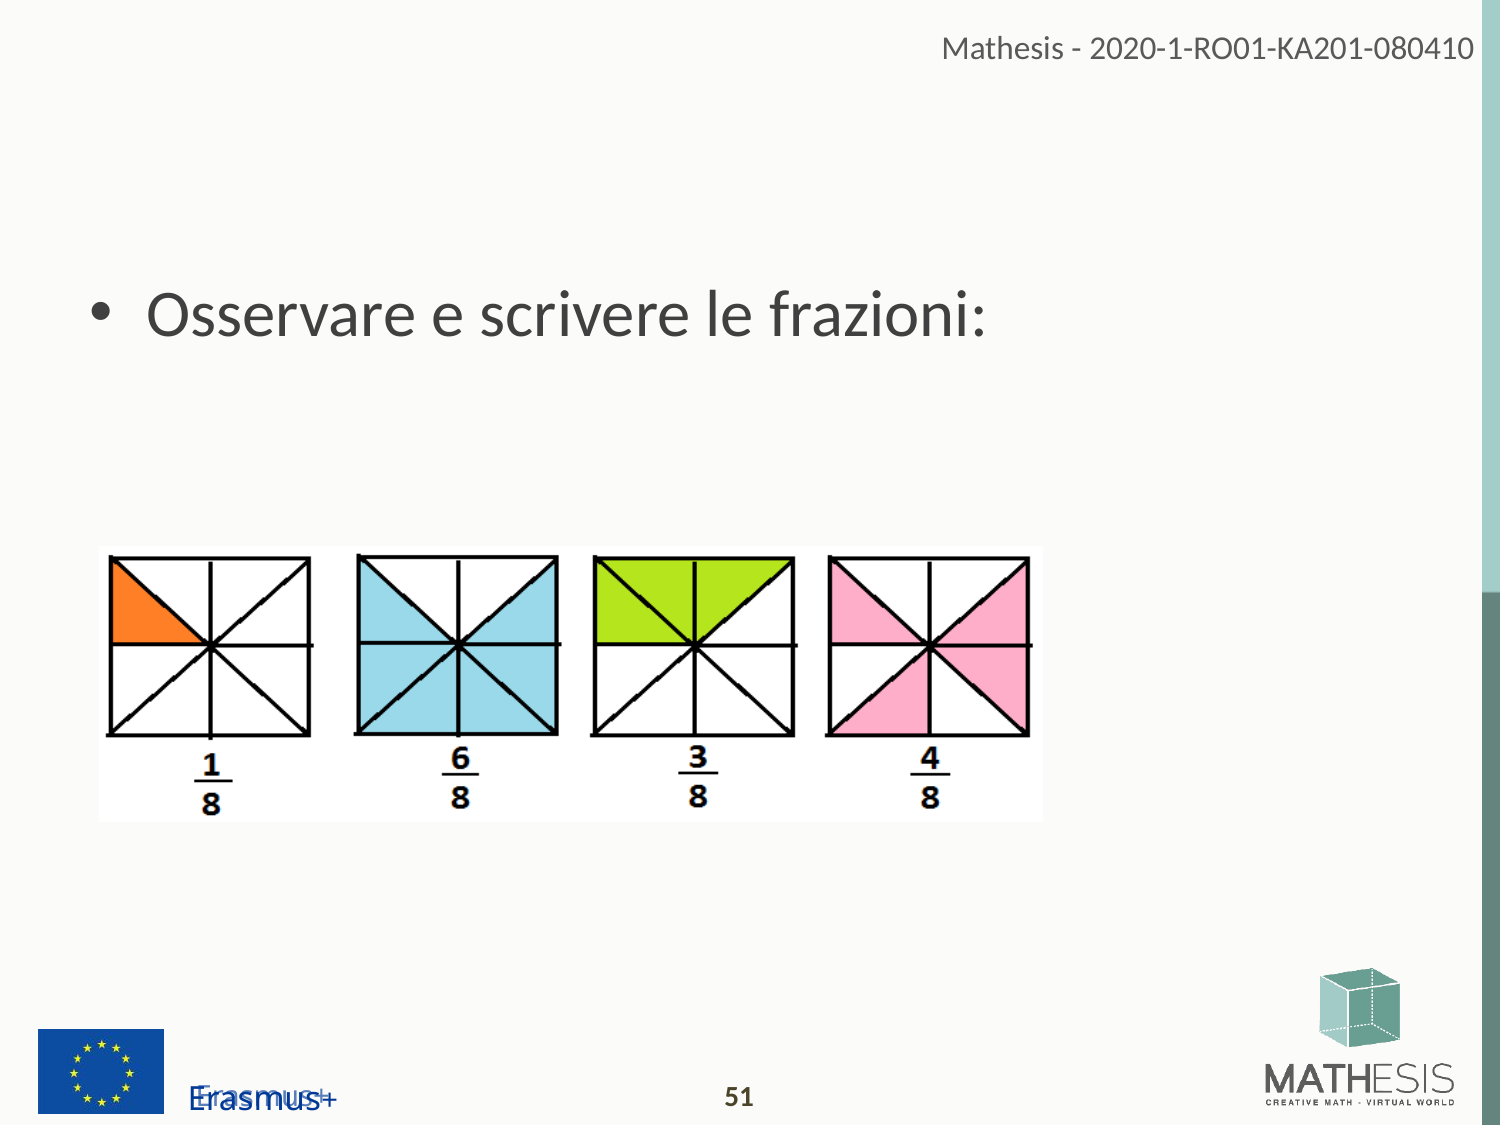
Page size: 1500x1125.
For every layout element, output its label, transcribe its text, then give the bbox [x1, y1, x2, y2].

list Osservare e scrivere le frazioni: [75, 262, 1425, 1005]
picture [99, 546, 1043, 823]
picture [38, 1029, 164, 1114]
